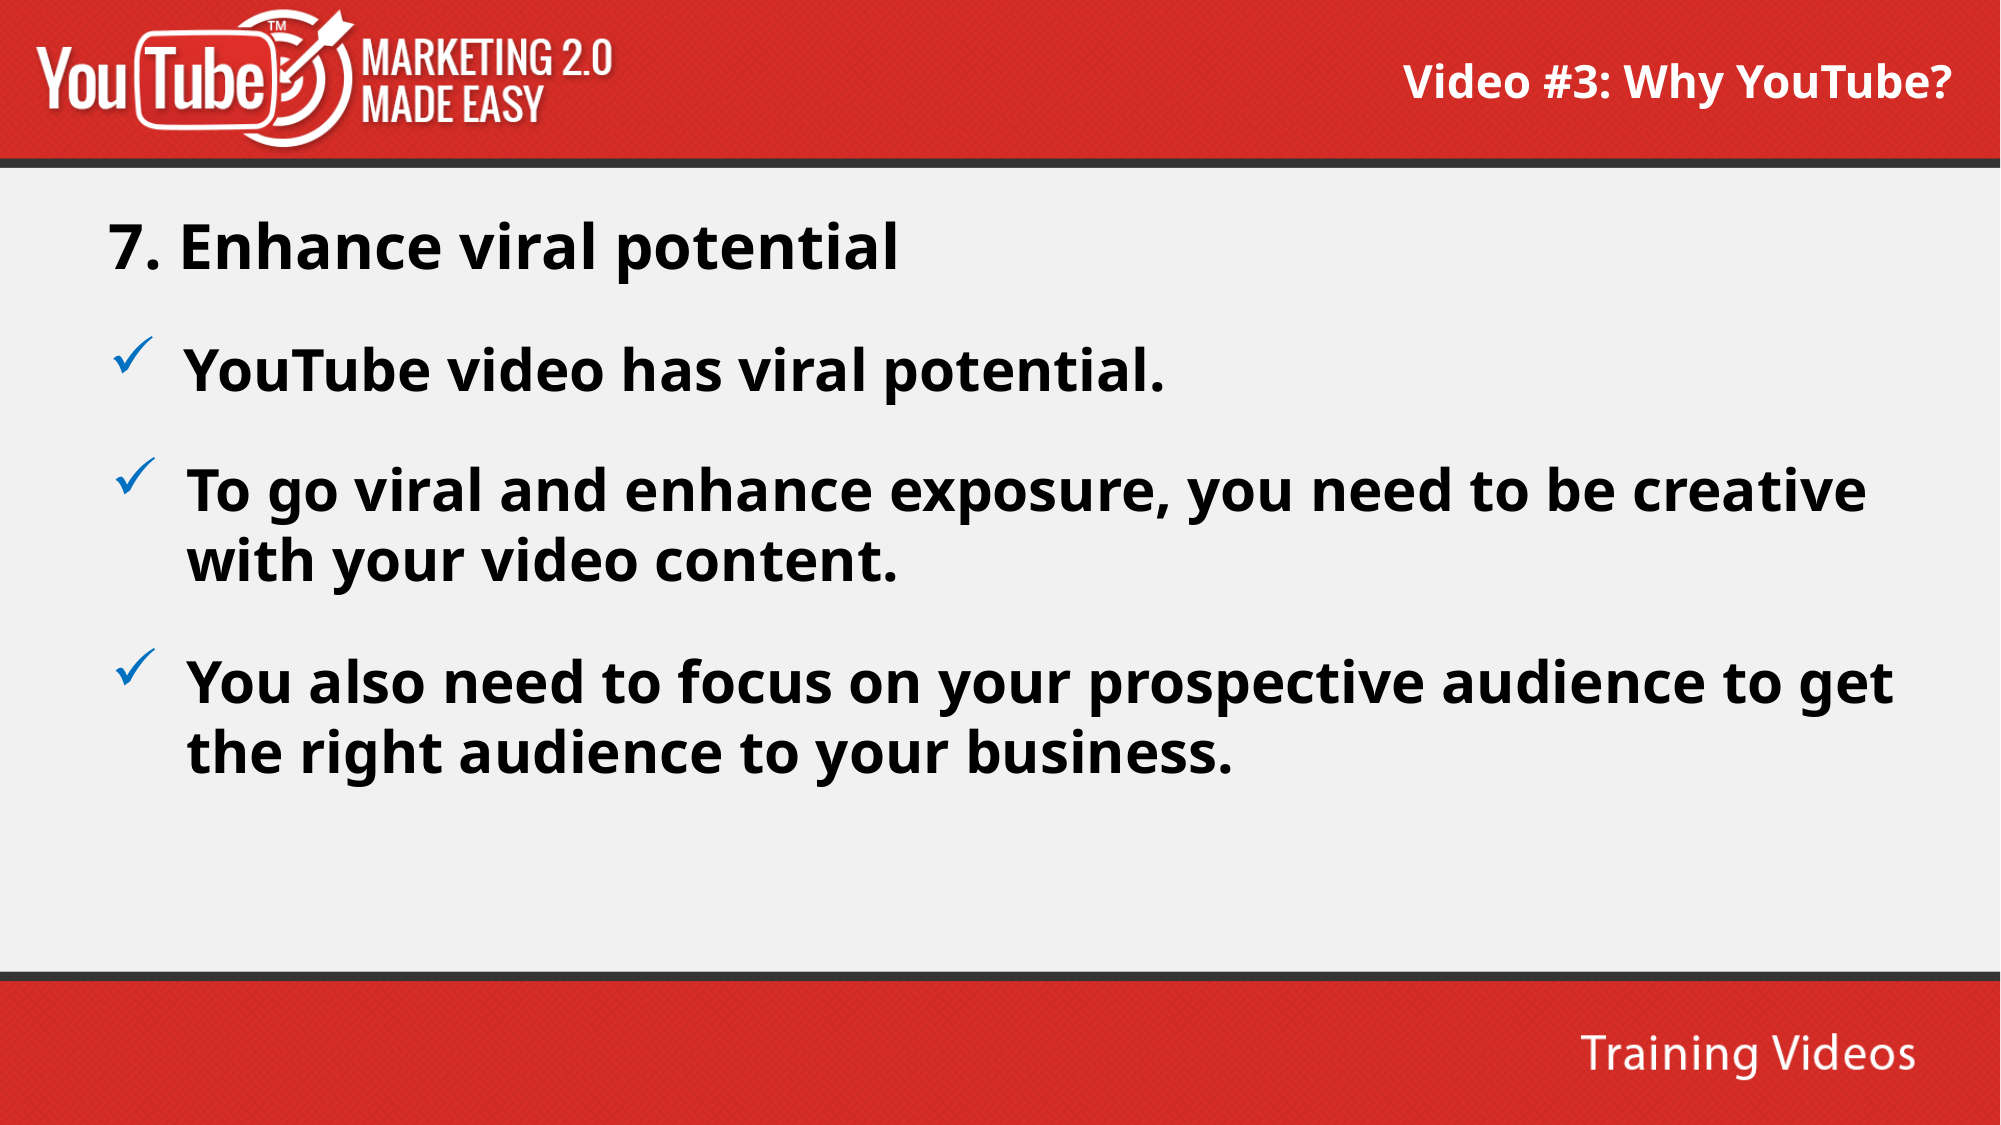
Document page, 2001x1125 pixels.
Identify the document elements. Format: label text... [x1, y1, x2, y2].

text_box Video #3: Why YouTube? [1388, 45, 1999, 116]
text_box To go viral and enhance exposure, you need to be creative with your video content. [96, 446, 1949, 601]
text_box YouTube video has viral potential. [94, 325, 1949, 411]
picture [0, 0, 2001, 1125]
text_box You also need to focus on your prospective audience to get the right audience to your business. [96, 637, 1949, 793]
text_box 7. Enhance viral potential [94, 199, 1932, 290]
